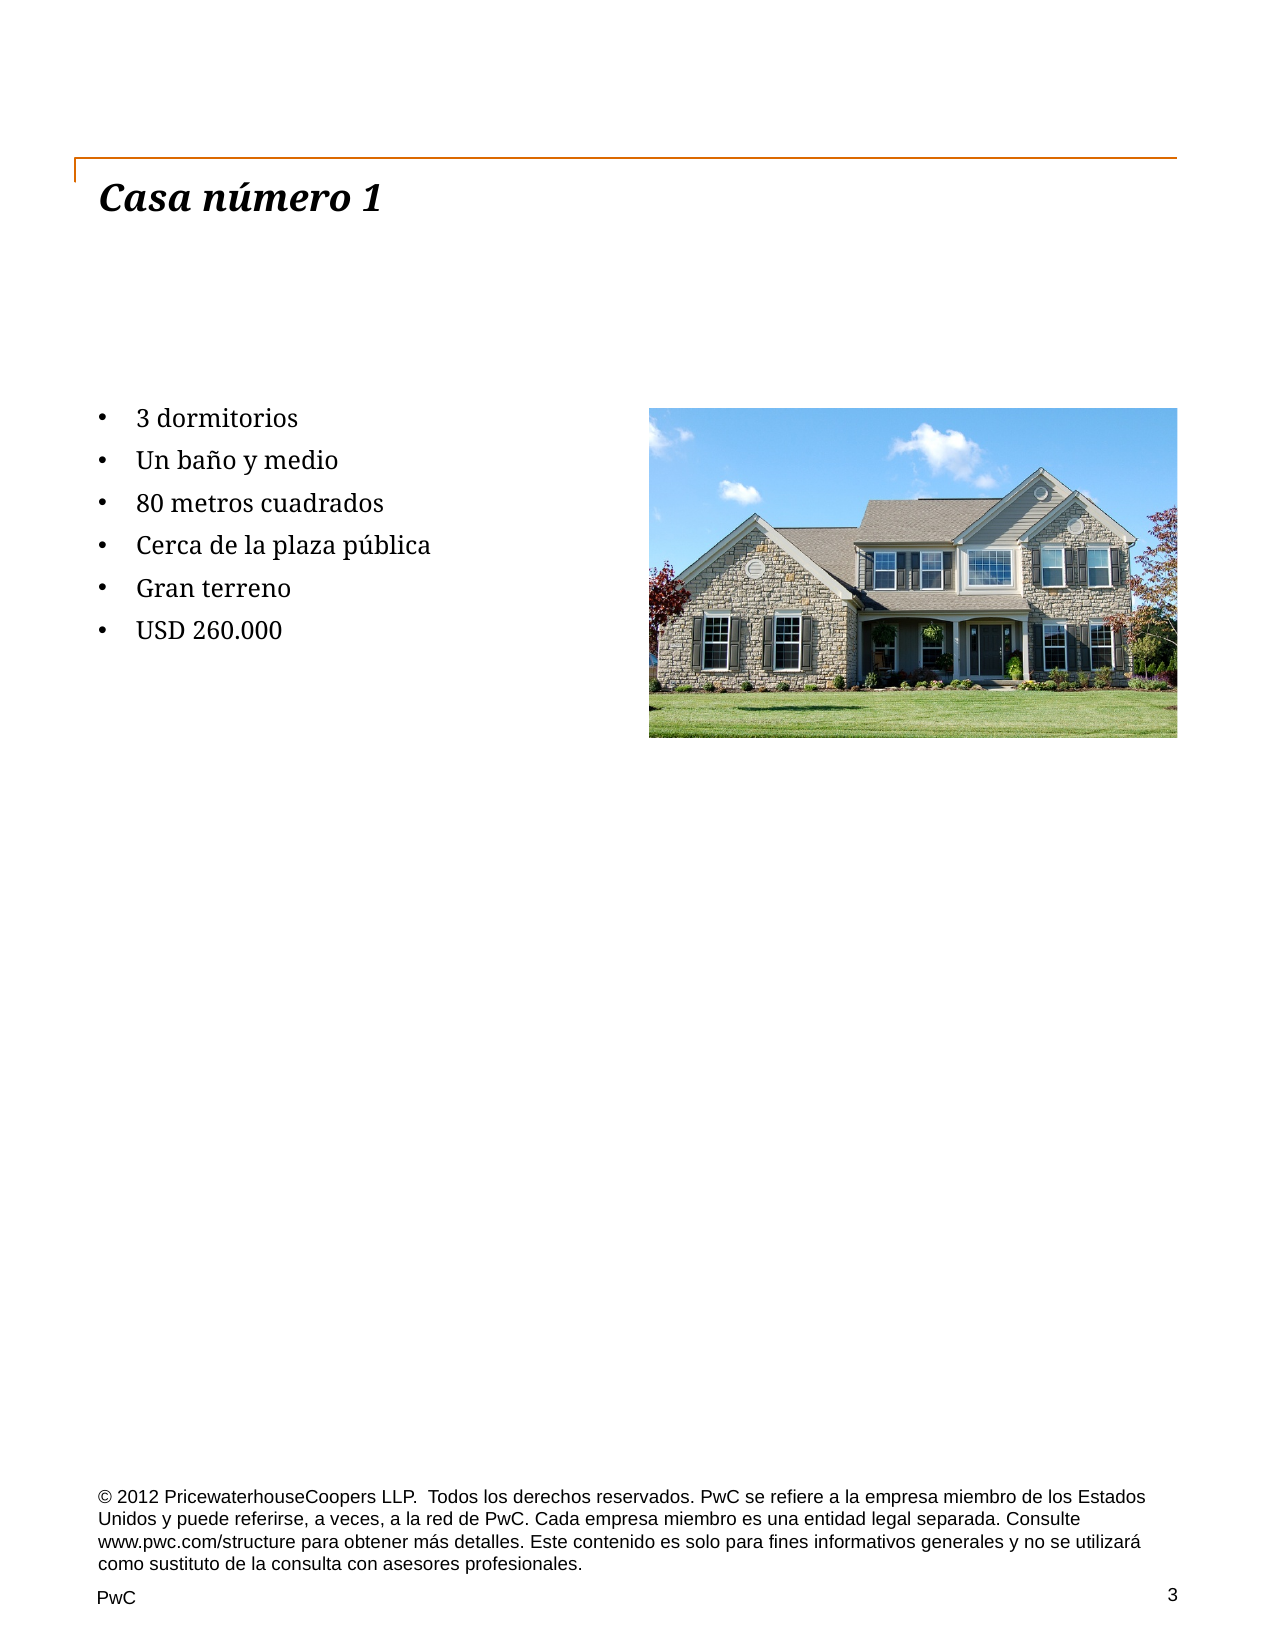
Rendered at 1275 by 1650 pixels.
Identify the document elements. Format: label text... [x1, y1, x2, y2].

list 3 dormitorios Un baño y medio 80 metros cuadrados Cerca de la plaza pública Gran terreno USD 260.000 [98, 402, 627, 1345]
title Casa número 1 [98, 173, 1178, 220]
text_box © 2012 PricewaterhouseCoopers LLP. Todos los derechos reservados. PwC se refiere a la empresa miembro de los Estados Unidos y puede referirse, a veces, a la red de PwC. Cada empresa miembro es una entidad legal separada. Consulte www.pwc.com/structure para obtener más detalles. Este contenido es solo para fines informativos generales y no se utilizará como sustituto de la consulta con asesores profesionales. [98, 1484, 1178, 1575]
picture [648, 407, 1178, 739]
slide_number 3 [903, 1583, 1179, 1609]
